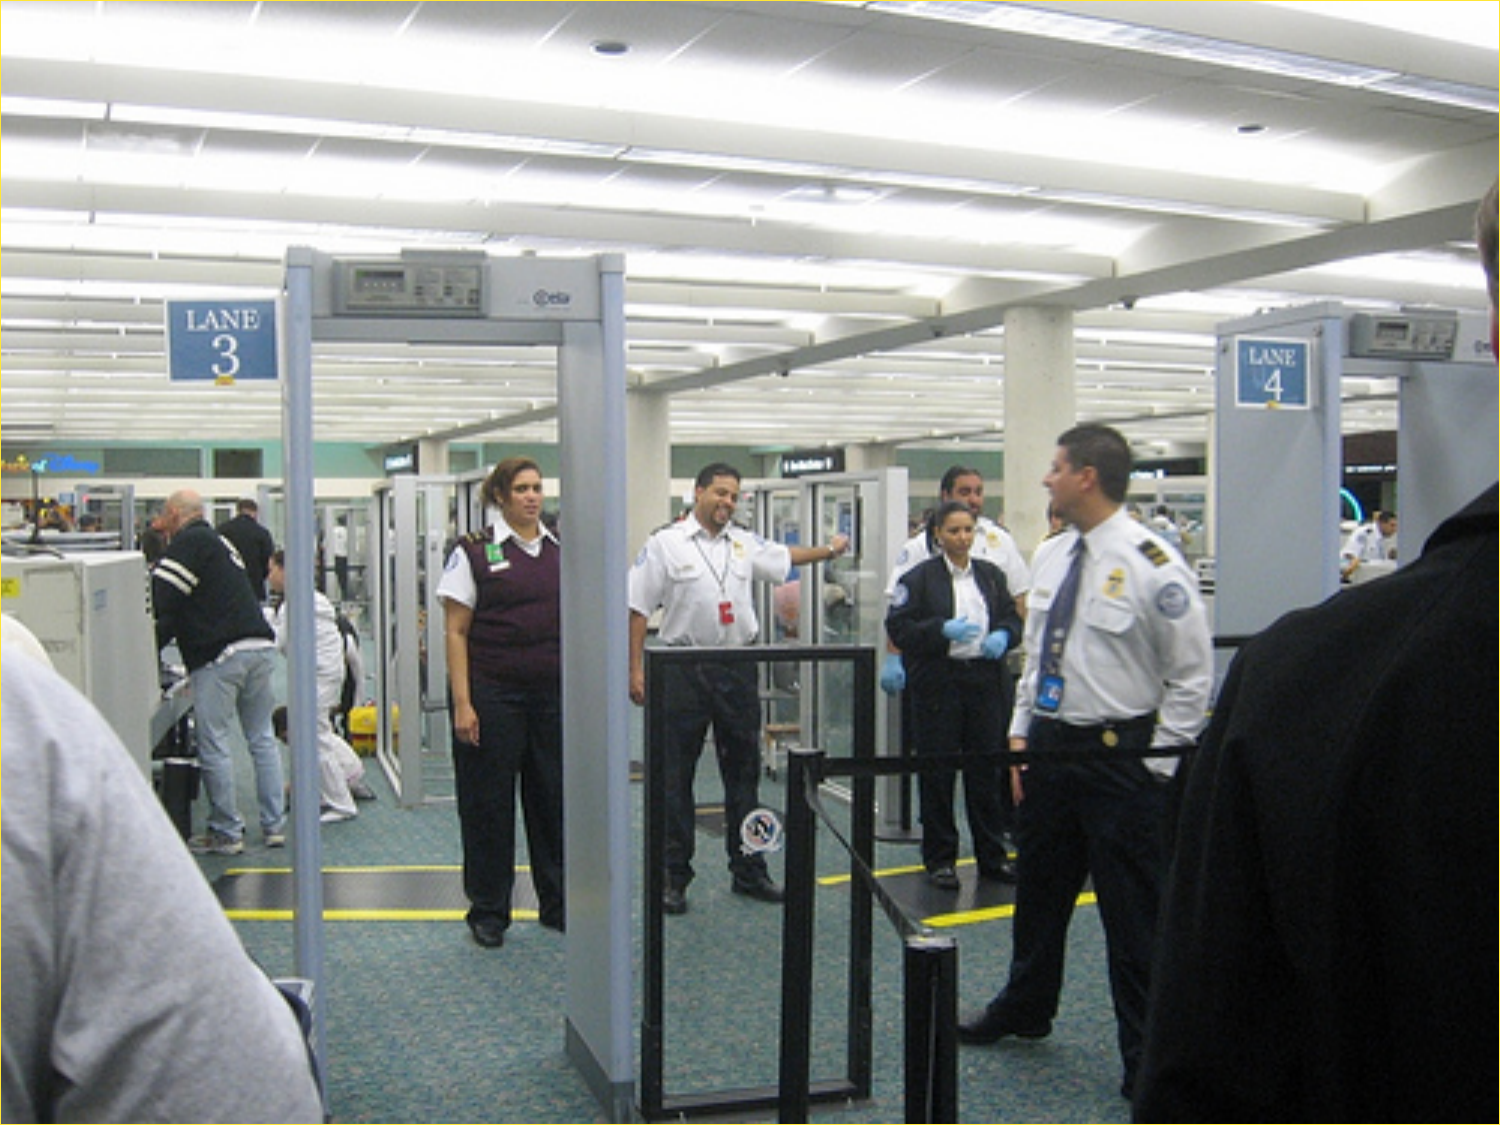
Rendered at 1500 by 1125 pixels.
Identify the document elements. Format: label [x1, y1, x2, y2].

list [0, 0, 1500, 1125]
